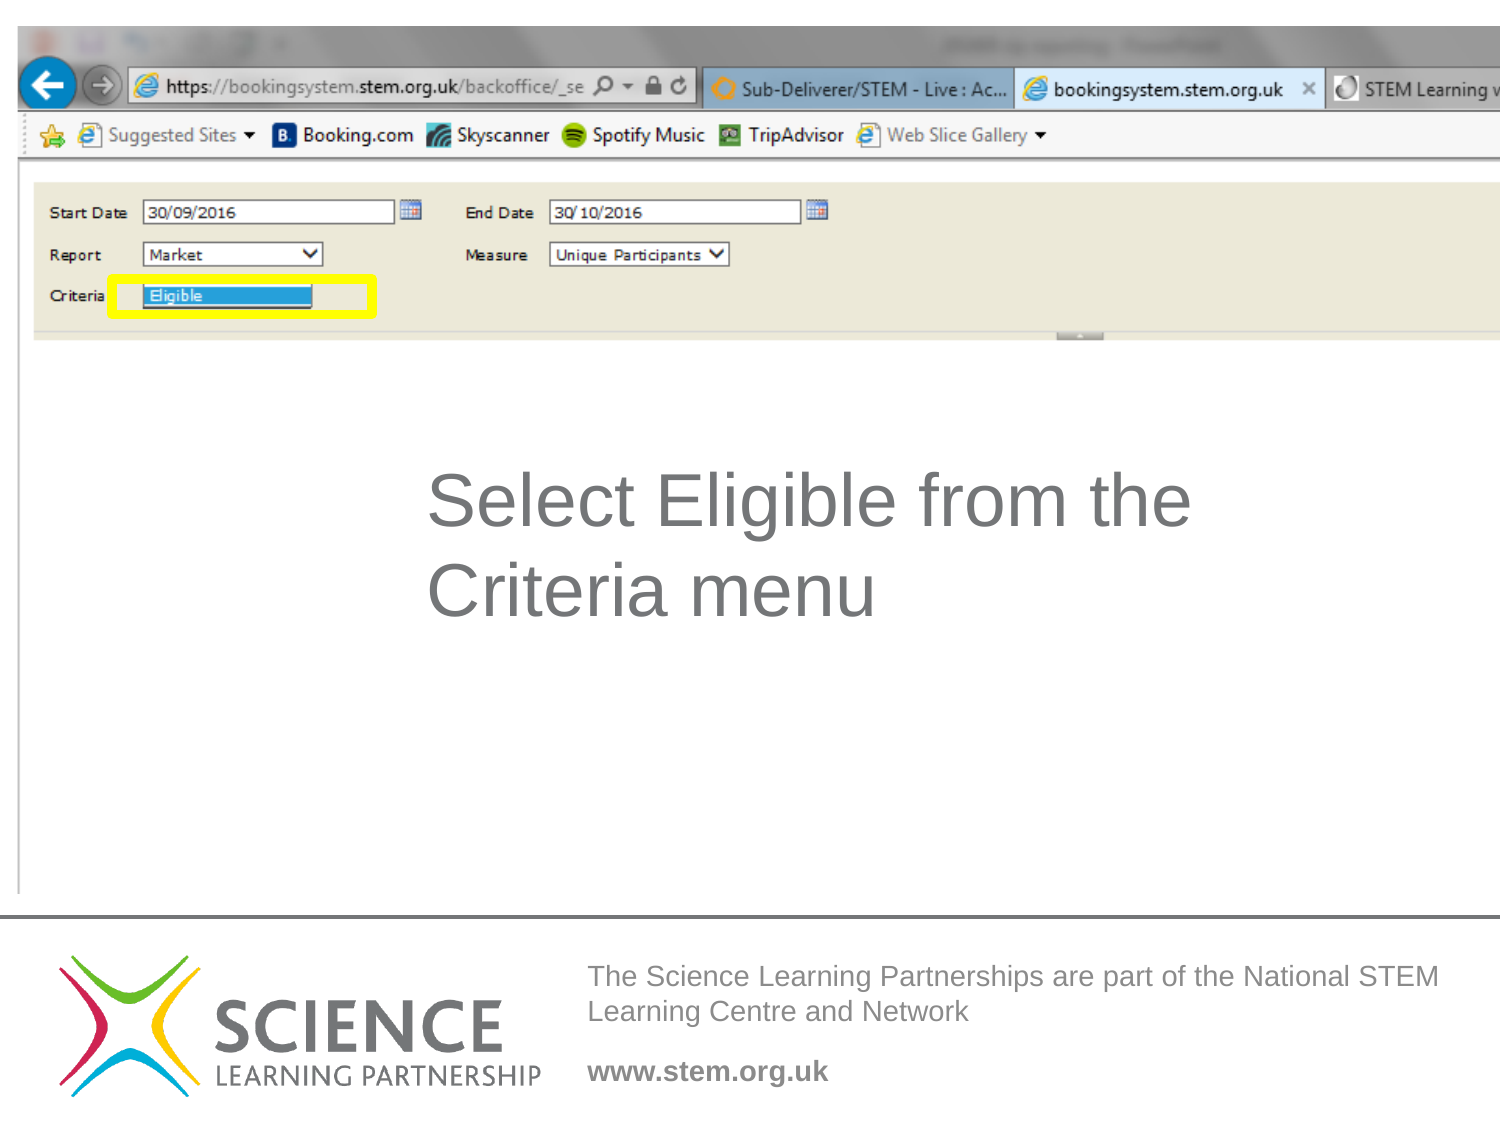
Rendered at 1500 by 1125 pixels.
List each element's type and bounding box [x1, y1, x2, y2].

picture [17, 26, 1500, 894]
picture [41, 938, 557, 1114]
